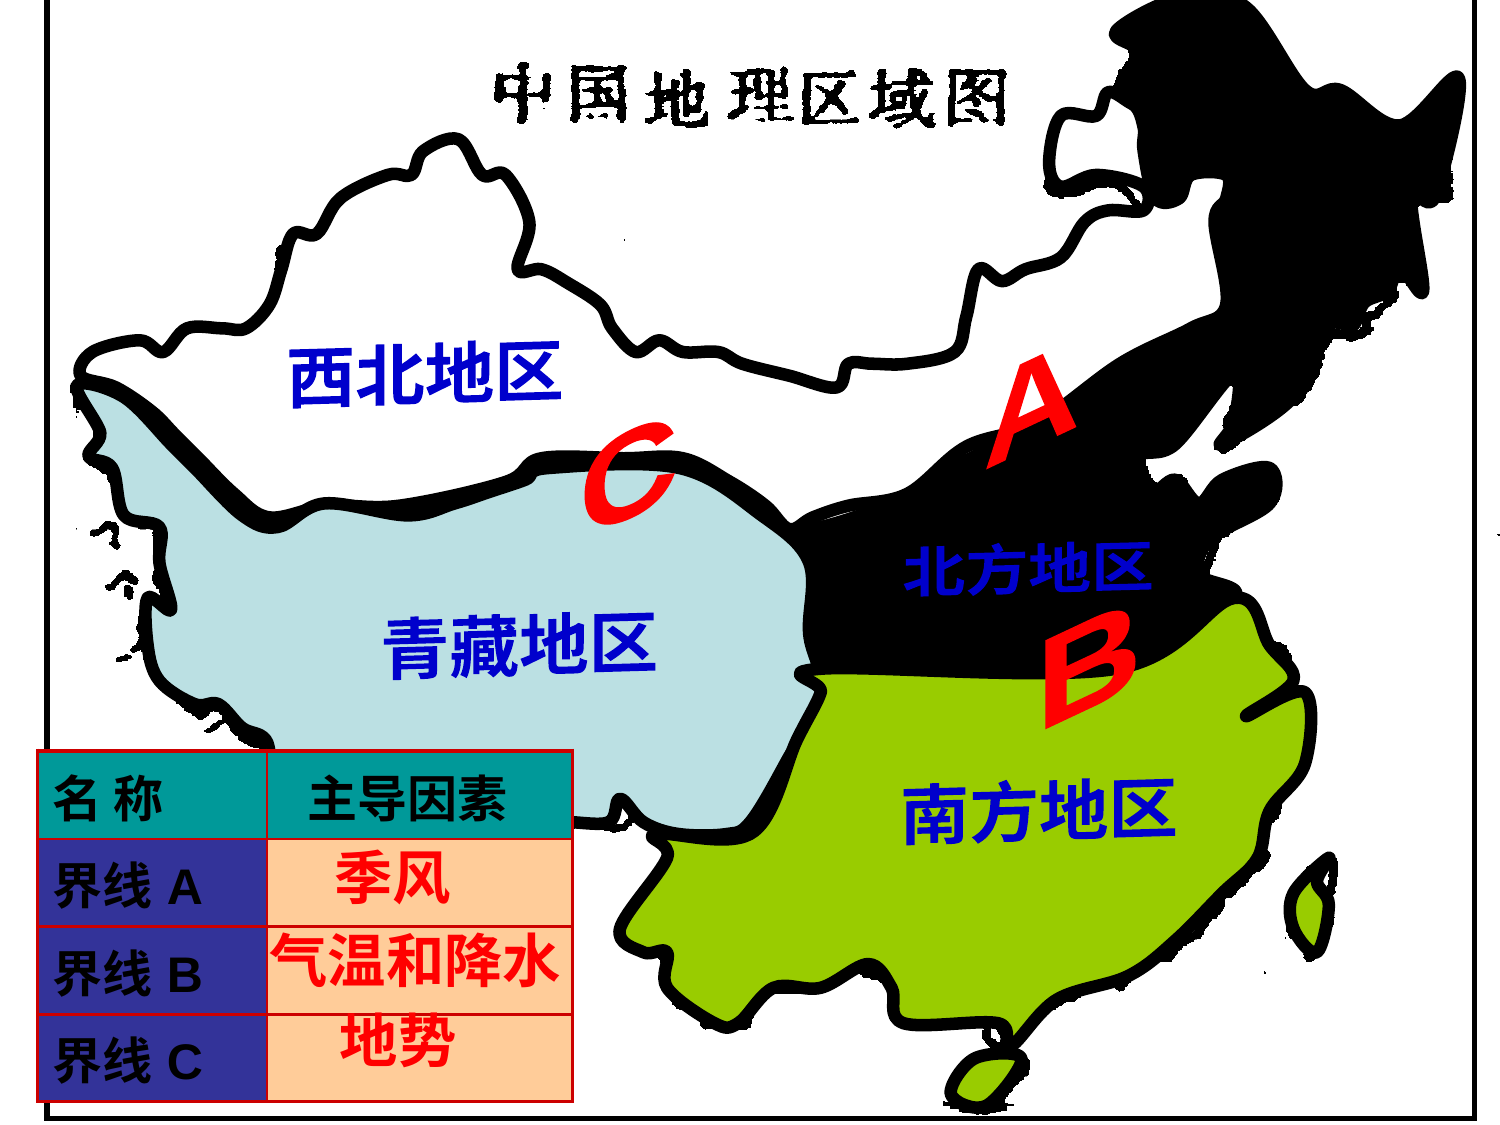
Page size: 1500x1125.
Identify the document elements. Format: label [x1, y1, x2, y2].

list [0, 0, 1500, 1125]
